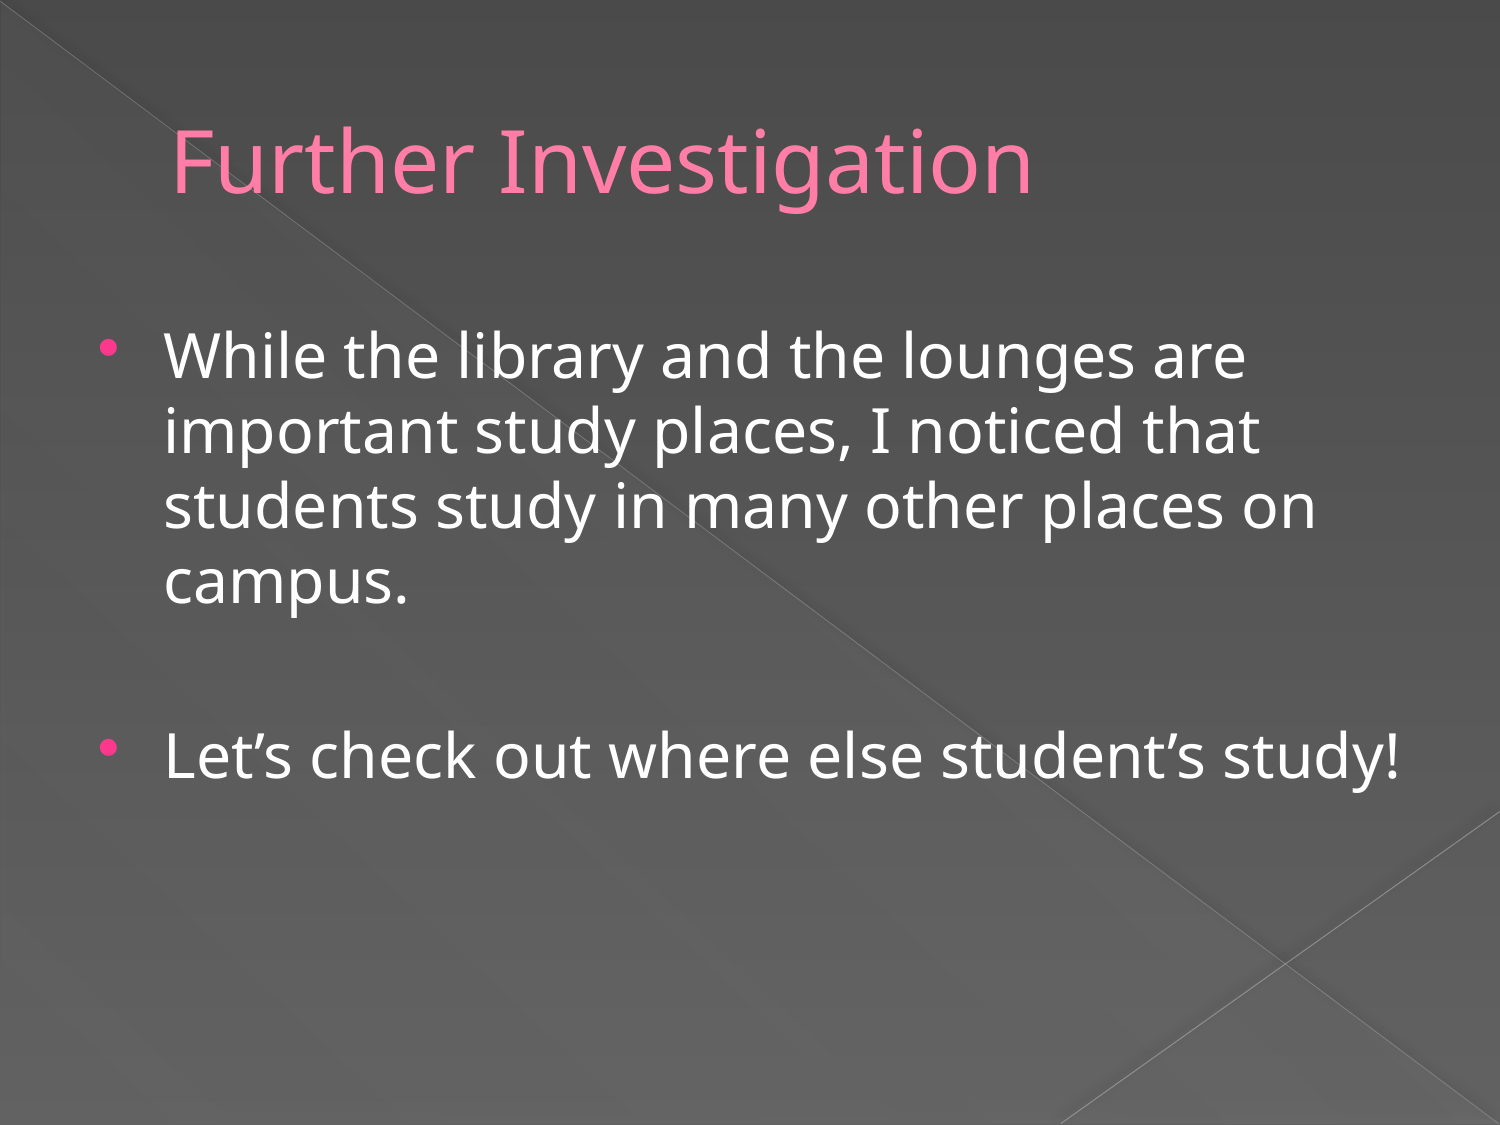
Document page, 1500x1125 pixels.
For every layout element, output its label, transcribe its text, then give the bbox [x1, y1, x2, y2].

title Further Investigation [75, 43, 1425, 274]
list While the library and the lounges are important study places, I noticed that students study in many other places on campus. Let’s check out where else student’s study! [75, 308, 1425, 1059]
